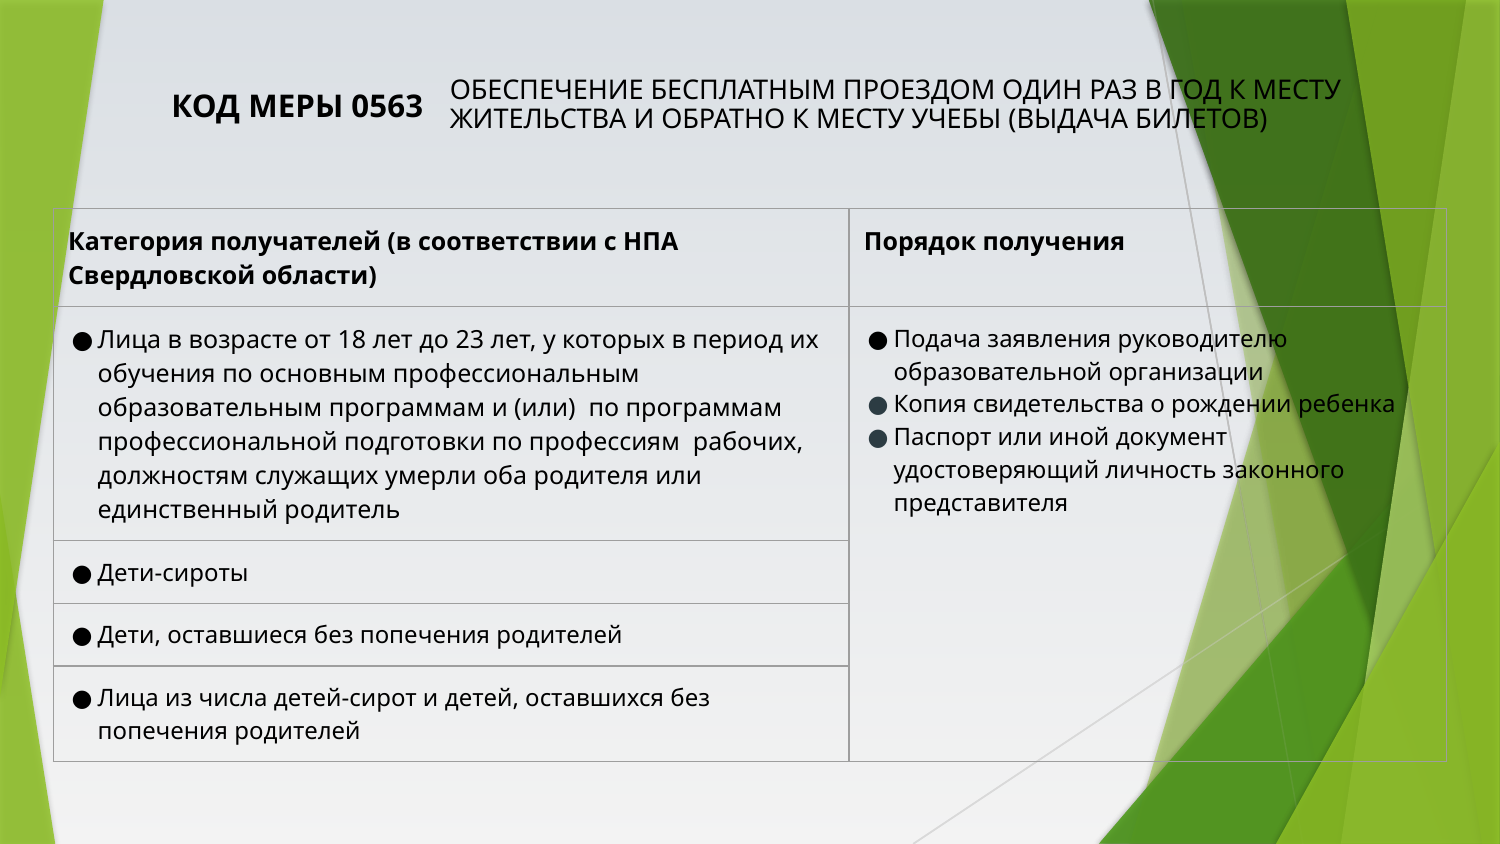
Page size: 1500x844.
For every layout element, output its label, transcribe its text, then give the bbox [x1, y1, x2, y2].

table_header Порядок получения [850, 209, 1446, 306]
table_cell Дети-сироты [54, 541, 848, 603]
title ОБЕСПЕЧЕНИЕ БЕСПЛАТНЫМ ПРОЕЗДОМ ОДИН РАЗ В ГОД К МЕСТУ ЖИТЕЛЬСТВА И ОБРАТНО К МЕСТУ УЧЕБЫ (ВЫДАЧА БИЛЕТОВ) [439, 47, 1384, 164]
table_cell Дети, оставшиеся без попечения родителей [54, 604, 848, 665]
table_cell Лица из числа детей-сирот и детей, оставшихся без попечения родителей [54, 667, 848, 761]
text_box КОД МЕРЫ 0563 [122, 47, 439, 164]
table_cell Подача заявления руководителю образовательной организации Копия свидетельства о рождении ребенка Паспорт или иной документ удостоверяющий личность законного представителя [850, 307, 1446, 761]
table_header Категория получателей (в соответствии с НПА Свердловской области) [54, 209, 848, 306]
table_cell Лица в возрасте от 18 лет до 23 лет, у которых в период их обучения по основным профессиональным образовательным программам и (или) по программам профессиональной подготовки по профессиям рабочих, должностям служащих умерли оба родителя или единственный родитель [54, 307, 848, 540]
